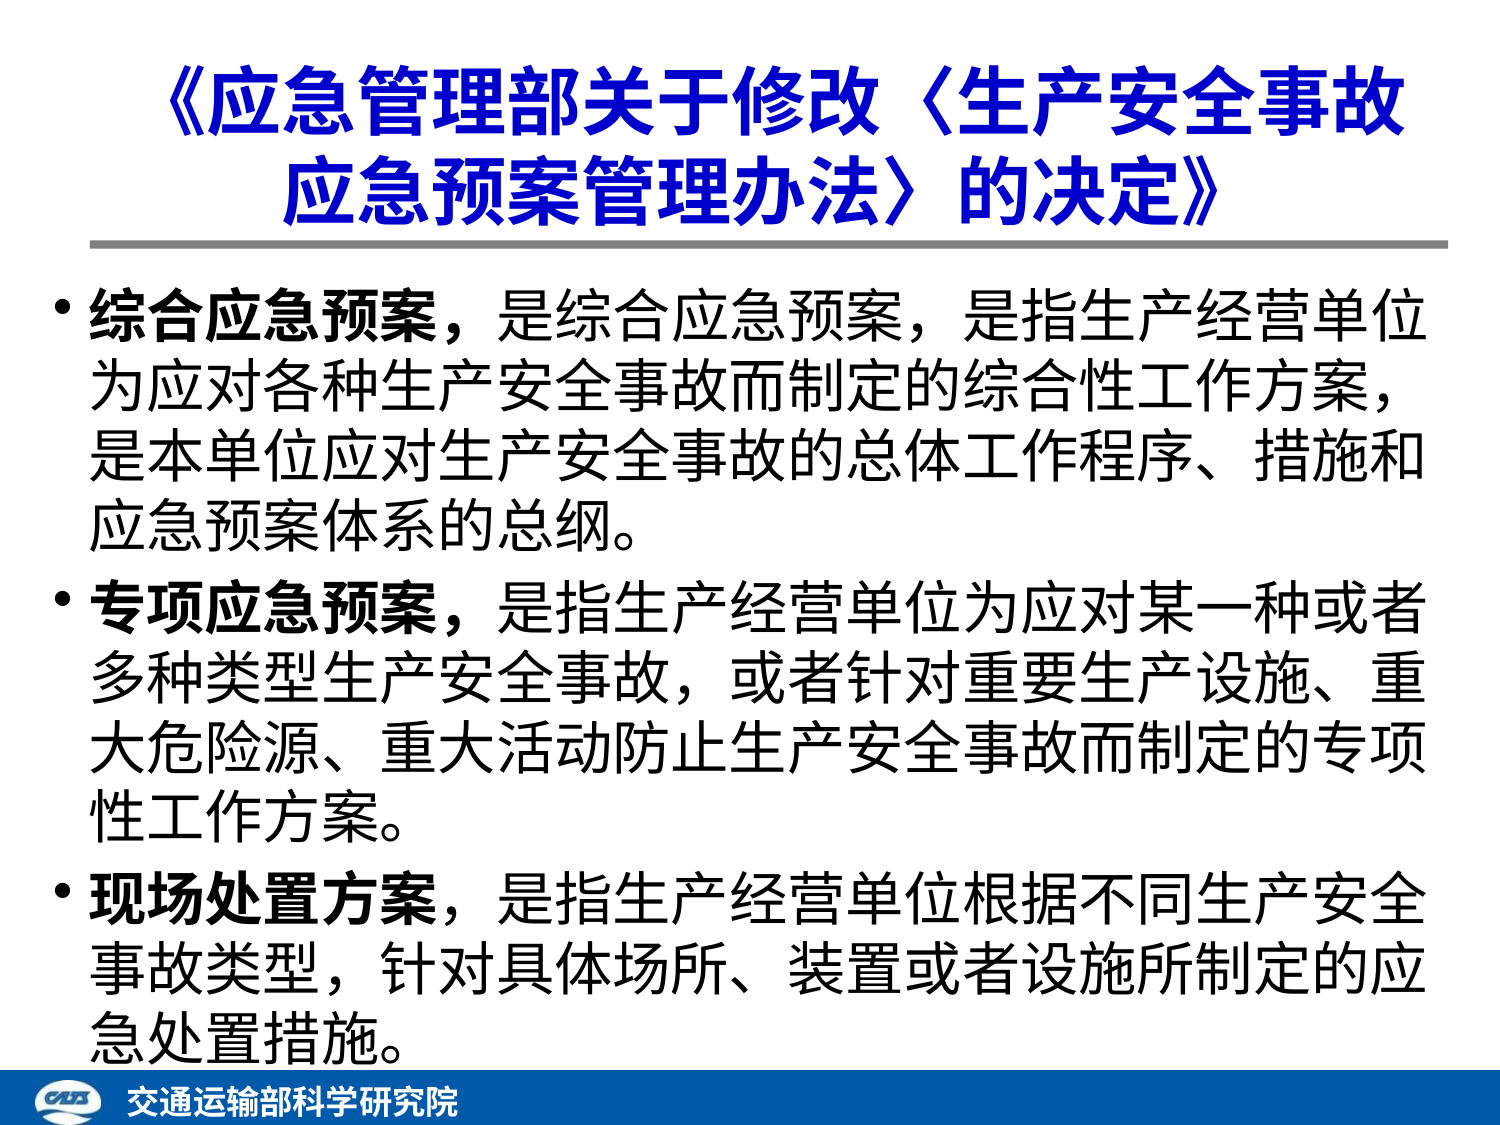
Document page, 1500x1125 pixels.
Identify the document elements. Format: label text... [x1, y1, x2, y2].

picture [0, 1070, 1500, 1125]
text_box 综合应急预案，是综合应急预案，是指生产经营单位为应对各种生产安全事故而制定的综合性工作方案，是本单位应对生产安全事故的总体工作程序、措施和应急预案体系的总纲。 专项应急预案，是指生产经营单位为应对某一种或者多种类型生产安全事故，或者针对重要生产设施、重大危险源、重大活动防止生产安全事故而制定的专项性工作方案。 现场处置方案，是指生产经营单位根据不同生产安全事故类型，针对具体场所、装置或者设施所制定的应急处置措施。 [38, 271, 1500, 1080]
text_box 《应急管理部关于修改〈生产安全事故应急预案管理办法〉的决定》 [113, 47, 1425, 243]
